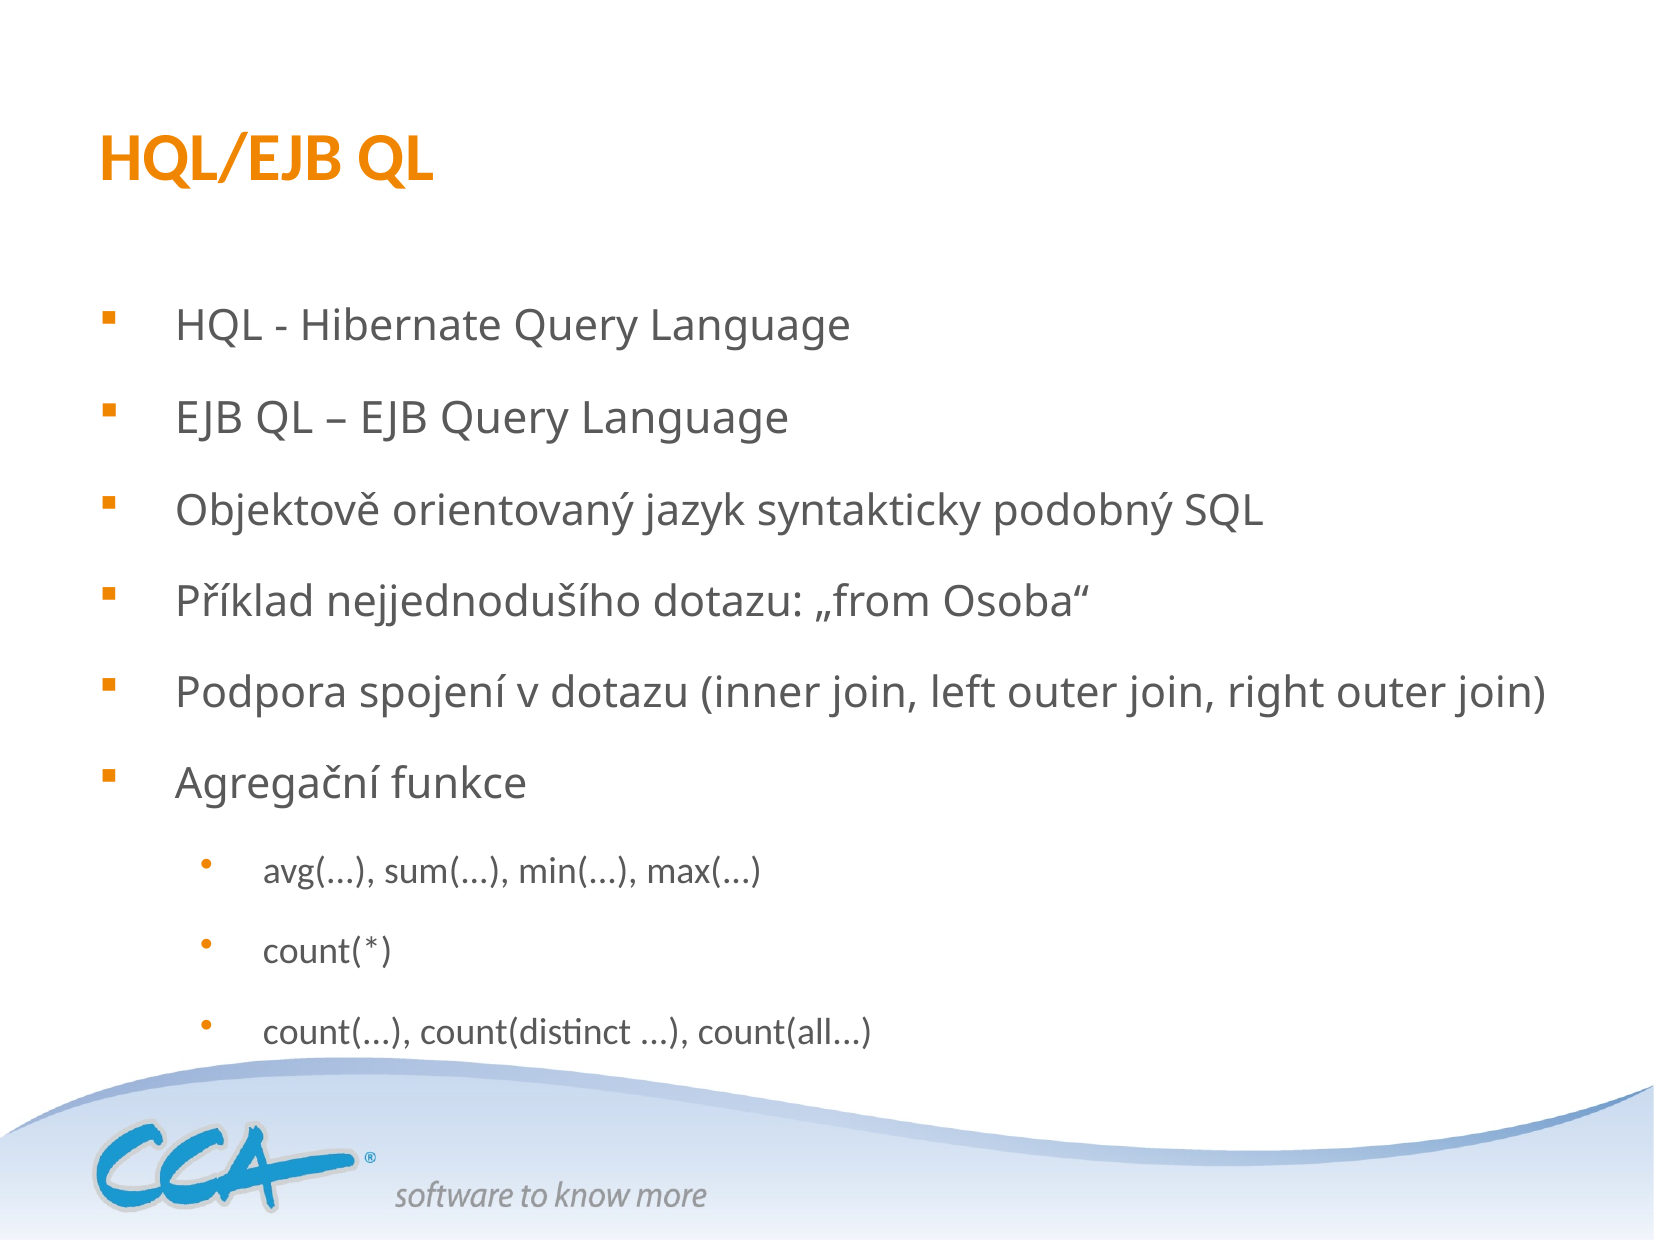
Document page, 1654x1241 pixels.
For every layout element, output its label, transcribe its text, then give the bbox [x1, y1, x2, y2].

title HQL/EJB QL [82, 49, 1571, 257]
list HQL - Hibernate Query Language EJB QL – EJB Query Language Objektově orientovaný jazyk syntakticky podobný SQL Příklad nejjednodušího dotazu: „from Osoba“ Podpora spojení v dotazu (inner join, left outer join, right outer join) Agregační funkce avg(...), sum(...), min(...), max(...) count(*) count(...), count(distinct ...), count(all...) [82, 289, 1571, 1108]
picture [0, 0, 1654, 1240]
